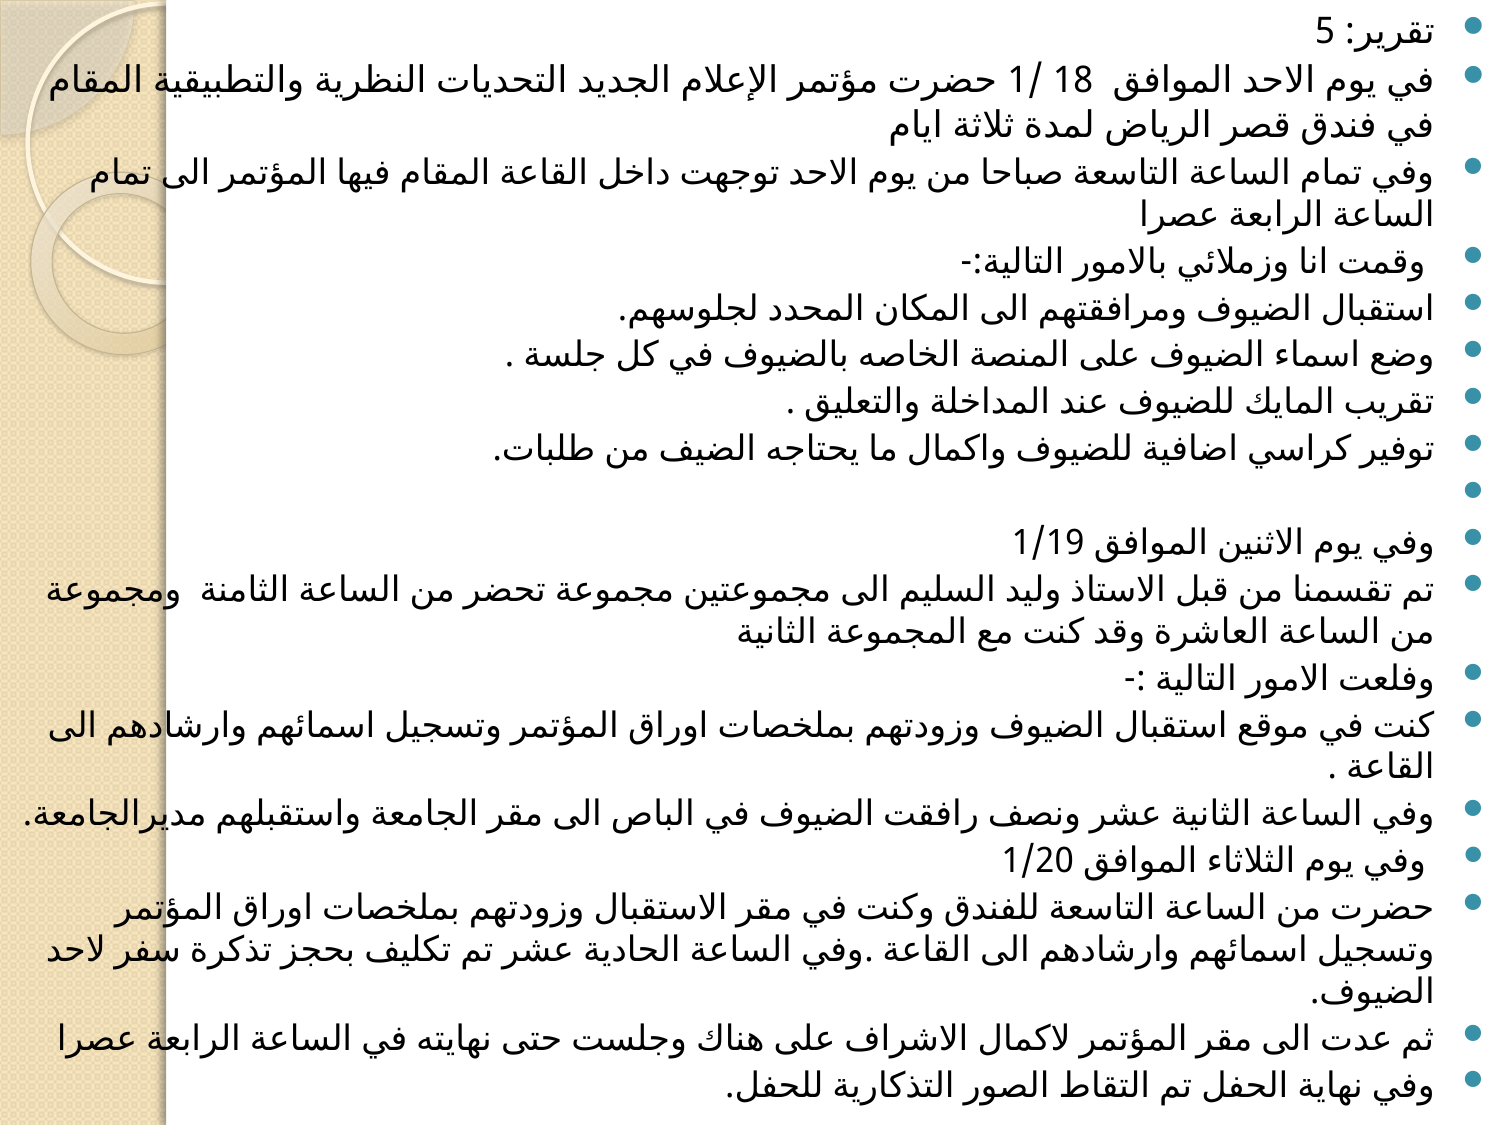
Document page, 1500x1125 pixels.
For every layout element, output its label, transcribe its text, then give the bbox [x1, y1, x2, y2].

list تقرير: 5 في يوم الاحد الموافق 18 /1 حضرت مؤتمر الإعلام الجديد التحديات النظرية والتطبيقية المقام في فندق قصر الرياض لمدة ثلاثة ايام وفي تمام الساعة التاسعة صباحا من يوم الاحد توجهت داخل القاعة المقام فيها المؤتمر الى تمام الساعة الرابعة عصرا وقمت انا وزملائي بالامور التالية:- استقبال الضيوف ومرافقتهم الى المكان المحدد لجلوسهم. وضع اسماء الضيوف على المنصة الخاصه بالضيوف في كل جلسة . تقريب المايك للضيوف عند المداخلة والتعليق . توفير كراسي اضافية للضيوف واكمال ما يحتاجه الضيف من طلبات. وفي يوم الاثنين الموافق 1/19 تم تقسمنا من قبل الاستاذ وليد السليم الى مجموعتين مجموعة تحضر من الساعة الثامنة ومجموعة من الساعة العاشرة وقد كنت مع المجموعة الثانية وفلعت الامور التالية :- كنت في موقع استقبال الضيوف وزودتهم بملخصات اوراق المؤتمر وتسجيل اسمائهم وارشادهم الى القاعة . وفي الساعة الثانية عشر ونصف رافقت الضيوف في الباص الى مقر الجامعة واستقبلهم مديرالجامعة. وفي يوم الثلاثاء الموافق 1/20 حضرت من الساعة التاسعة للفندق وكنت في مقر الاستقبال وزودتهم بملخصات اوراق المؤتمر وتسجيل اسمائهم وارشادهم الى القاعة .وفي الساعة الحادية عشر تم تكليف بحجز تذكرة سفر لاحد الضيوف. ثم عدت الى مقر المؤتمر لاكمال الاشراف على هناك وجلست حتى نهايته في الساعة الرابعة عصرا وفي نهاية الحفل تم التقاط الصور التذكارية للحفل. [0, 0, 1500, 1125]
